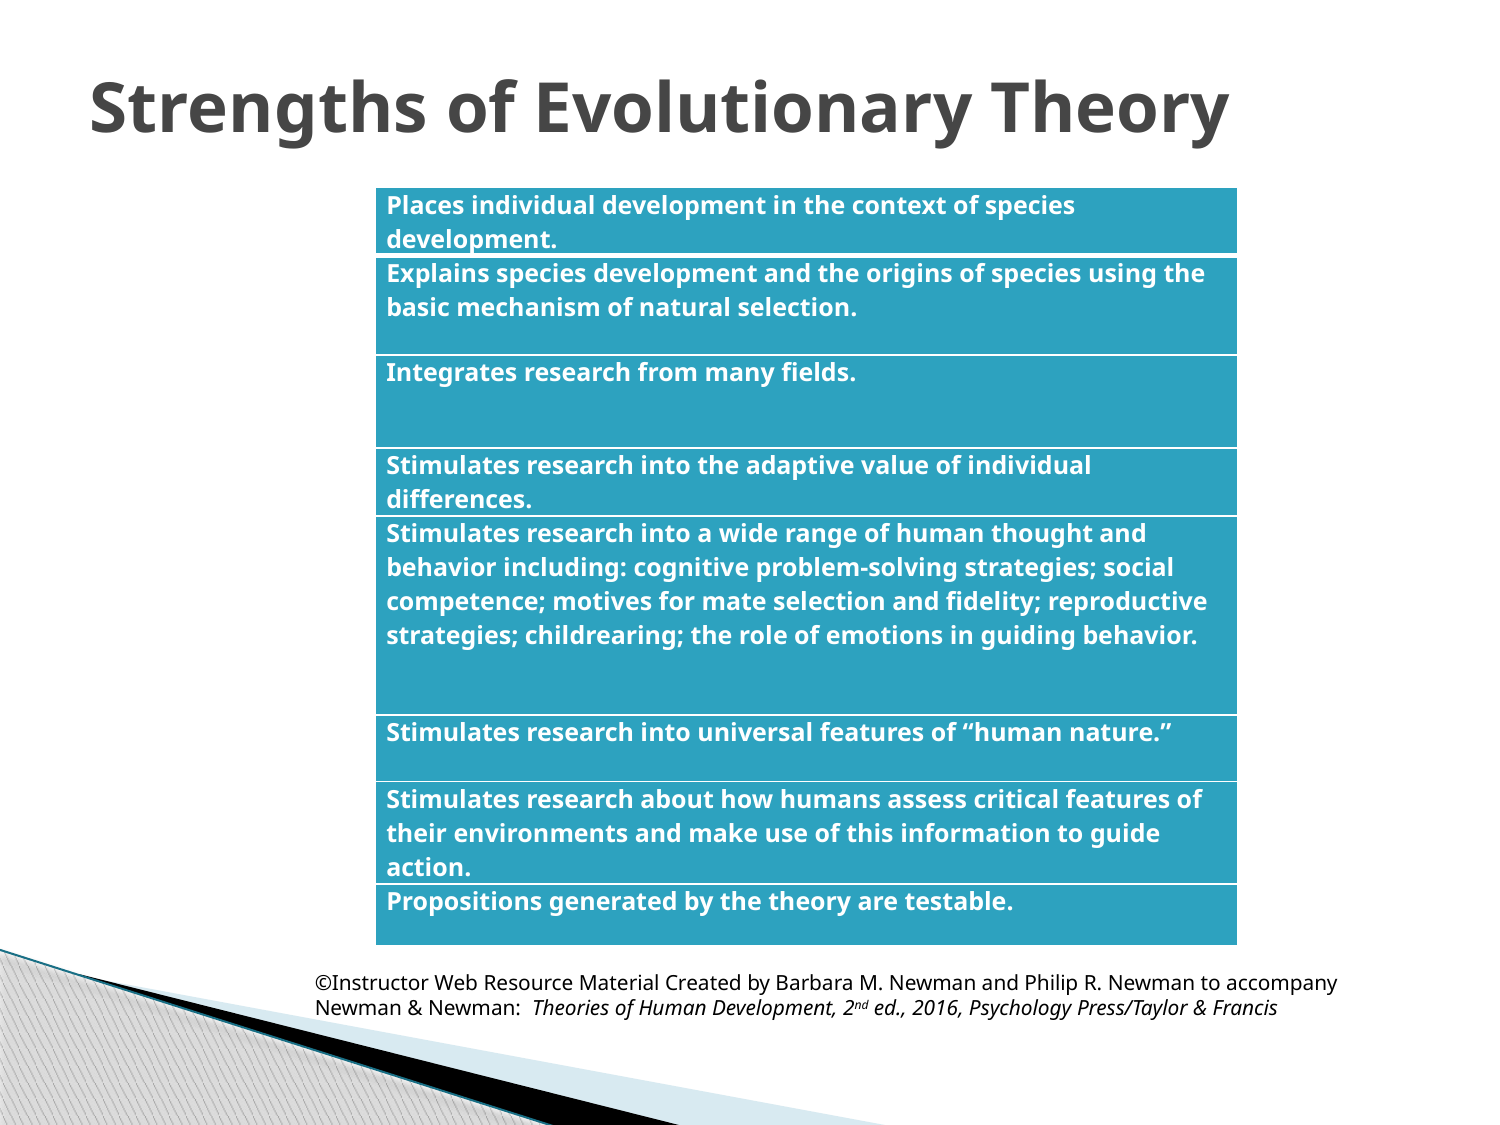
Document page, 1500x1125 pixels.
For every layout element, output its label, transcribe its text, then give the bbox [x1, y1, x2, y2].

text_box ©Instructor Web Resource Material Created by Barbara M. Newman and Philip R. Newman to accompany Newman & Newman: Theories of Human Development, 2nd ed., 2016, Psychology Press/Taylor & Francis [300, 962, 1400, 1028]
table_cell Stimulates research into a wide range of human thought and behavior including: cognitive problem-solving strategies; social competence; motives for mate selection and fidelity; reproductive strategies; childrearing; the role of emotions in guiding behavior. [376, 517, 1237, 714]
table_cell Explains species development and the origins of species using the basic mechanism of natural selection. [376, 258, 1237, 354]
table_cell Integrates research from many fields. [376, 356, 1237, 447]
table_cell Propositions generated by the theory are testable. [376, 885, 1237, 945]
table_cell Stimulates research into the adaptive value of individual differences. [376, 449, 1237, 515]
title Strengths of Evolutionary Theory [75, 50, 1425, 213]
table_cell Stimulates research about how humans assess critical features of their environments and make use of this information to guide action. [376, 782, 1237, 883]
table_cell Stimulates research into universal features of “human nature.” [376, 716, 1237, 781]
table_header Places individual development in the context of species development. [376, 213, 1237, 253]
